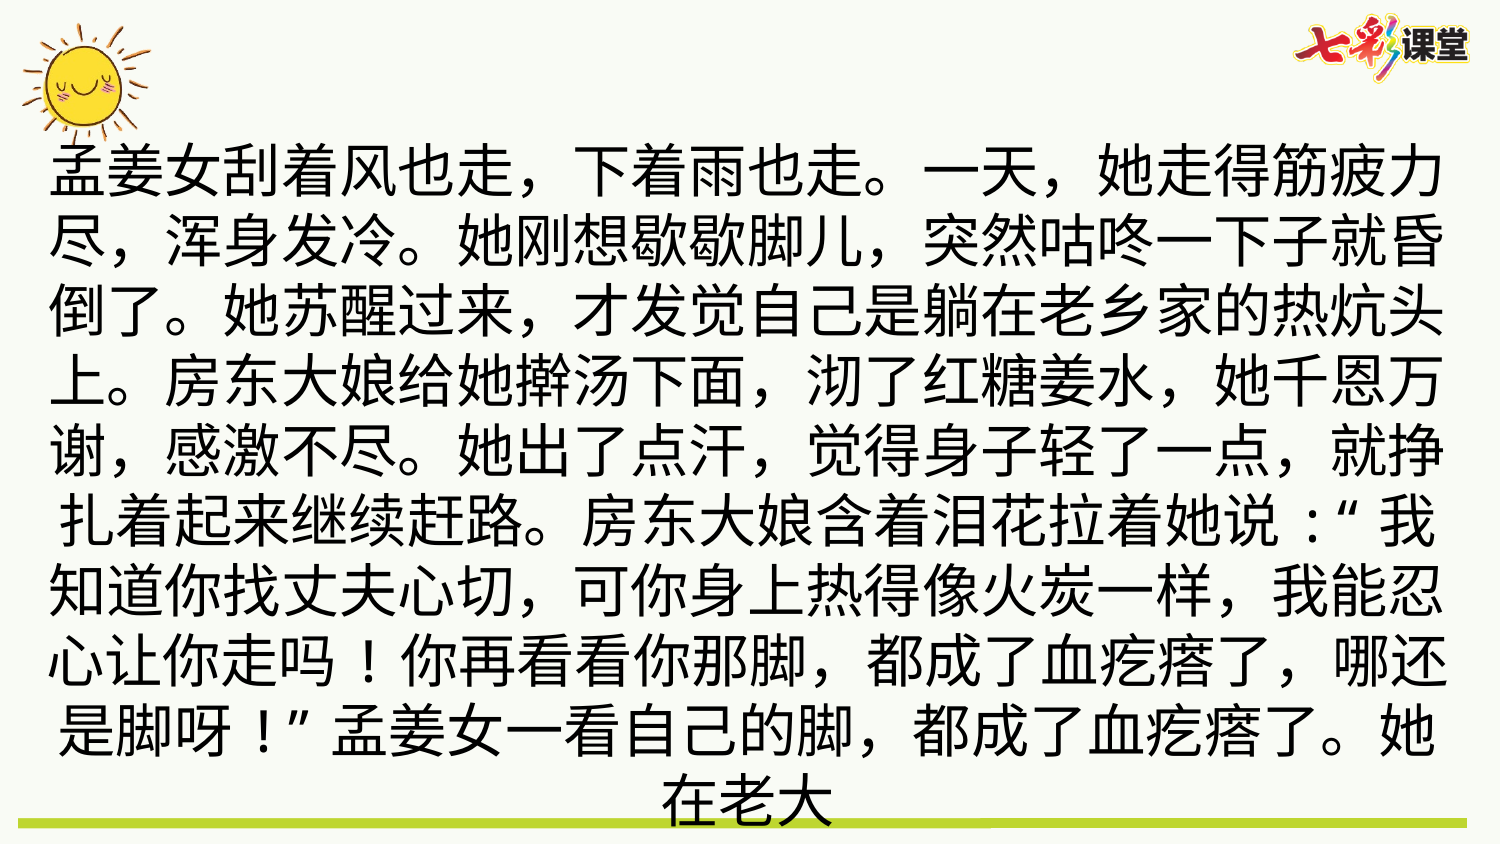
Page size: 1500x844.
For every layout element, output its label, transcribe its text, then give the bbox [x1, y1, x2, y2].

picture [0, 0, 173, 172]
text_box 孟姜女刮着风也走，下着雨也走。一天，她走得筋疲力尽，浑身发冷。她刚想歇歇脚儿，突然咕咚一下子就昏倒了。她苏醒过来，才发觉自己是躺在老乡家的热炕头上。房东大娘给她擀汤下面，沏了红糖姜水，她千恩万谢，感激不尽。她出了点汗，觉得身子轻了一点，就挣扎着起来继续赶路。房东大娘含着泪花拉着她说:“我知道你找丈夫心切，可你身上热得像火炭一样，我能忍心让你走吗!你再看看你那脚，都成了血疙瘩了，哪还是脚呀!”孟姜女一看自己的脚，都成了血疙瘩了。她在老大 [17, 126, 1478, 842]
picture [1291, 9, 1472, 87]
